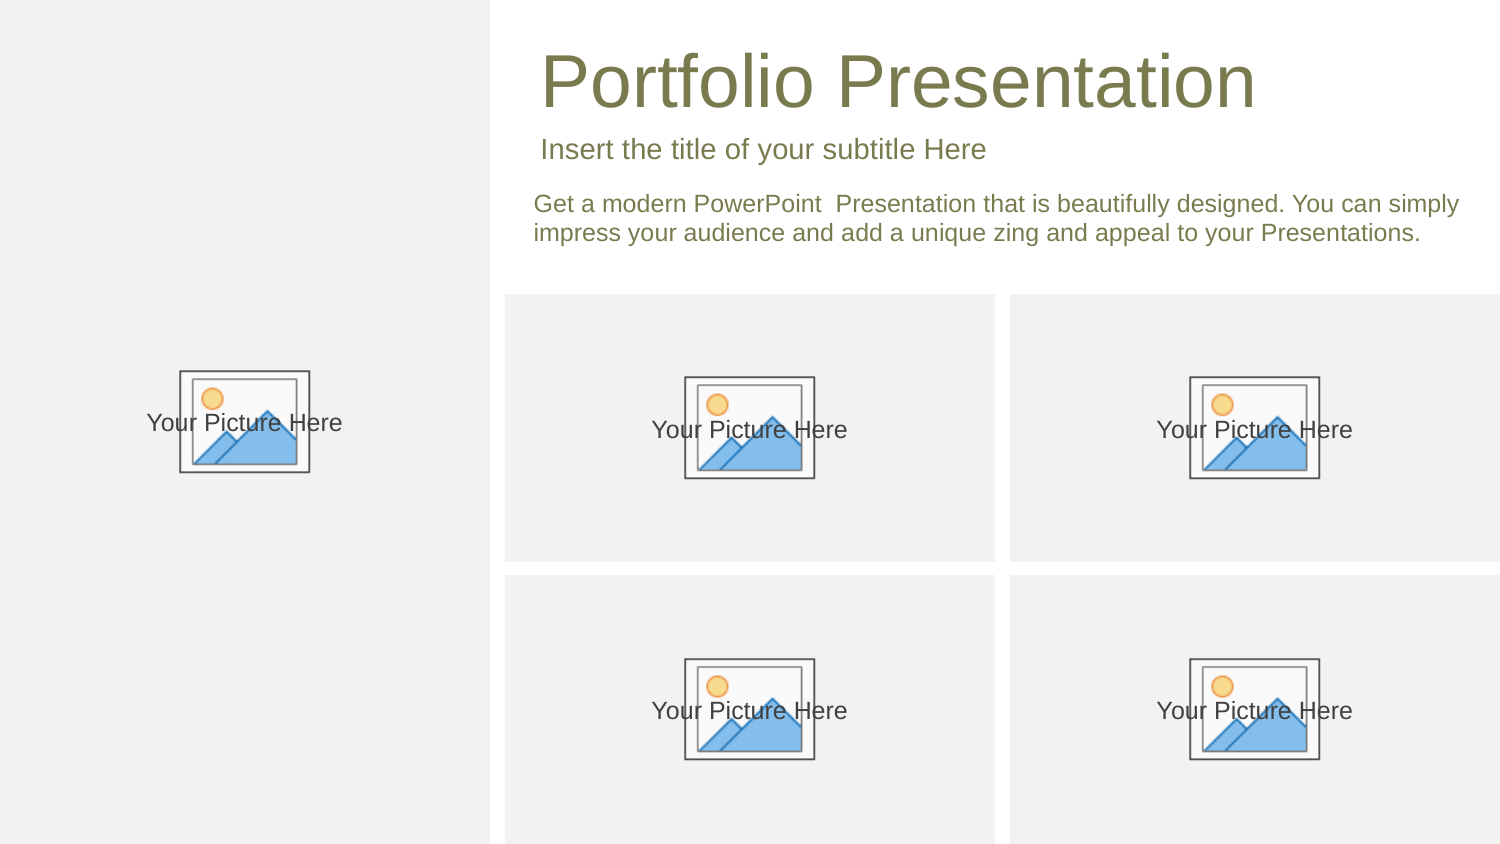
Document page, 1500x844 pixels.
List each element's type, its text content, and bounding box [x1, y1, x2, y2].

picture [504, 575, 996, 844]
picture [1009, 293, 1500, 563]
list Insert the title of your subtitle Here [525, 124, 1500, 172]
picture [0, 0, 491, 844]
picture [1009, 575, 1500, 844]
text_box Get a modern PowerPoint Presentation that is beautifully designed. You can simply impress your audience and add a unique zing and appeal to your Presentations. [518, 179, 1479, 255]
picture [504, 293, 996, 563]
list Portfolio Presentation [525, 29, 1500, 124]
